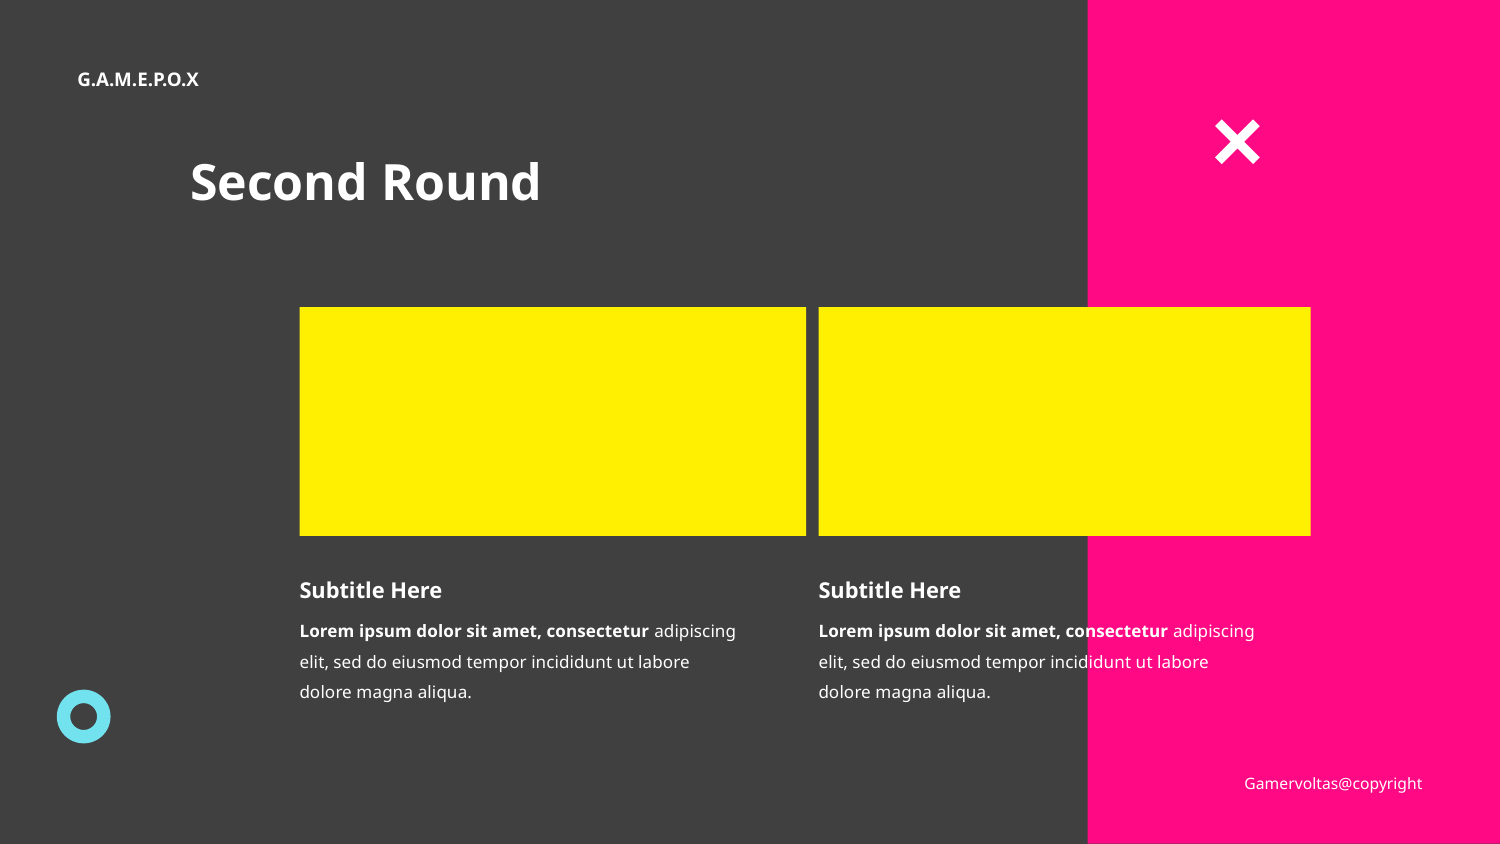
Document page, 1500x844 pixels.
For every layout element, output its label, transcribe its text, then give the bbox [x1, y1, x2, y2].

text_box Subtitle Here [818, 576, 1087, 603]
text_box Subtitle Here [299, 576, 568, 603]
text_box Lorem ipsum dolor sit amet, consectetur adipiscing elit, sed do eiusmod tempor incididunt ut labore dolore magna aliqua. [299, 609, 739, 703]
text_box [1213, 117, 1262, 166]
text_box Second Round [175, 143, 637, 219]
text_box Lorem ipsum dolor sit amet, consectetur adipiscing elit, sed do eiusmod tempor incididunt ut labore dolore magna aliqua. [818, 609, 1258, 703]
text_box G.A.M.E.P.O.X [62, 60, 229, 98]
picture [299, 307, 807, 536]
text_box Gamervoltas@copyright [1181, 766, 1438, 800]
text_box [55, 688, 112, 745]
picture [818, 307, 1311, 536]
